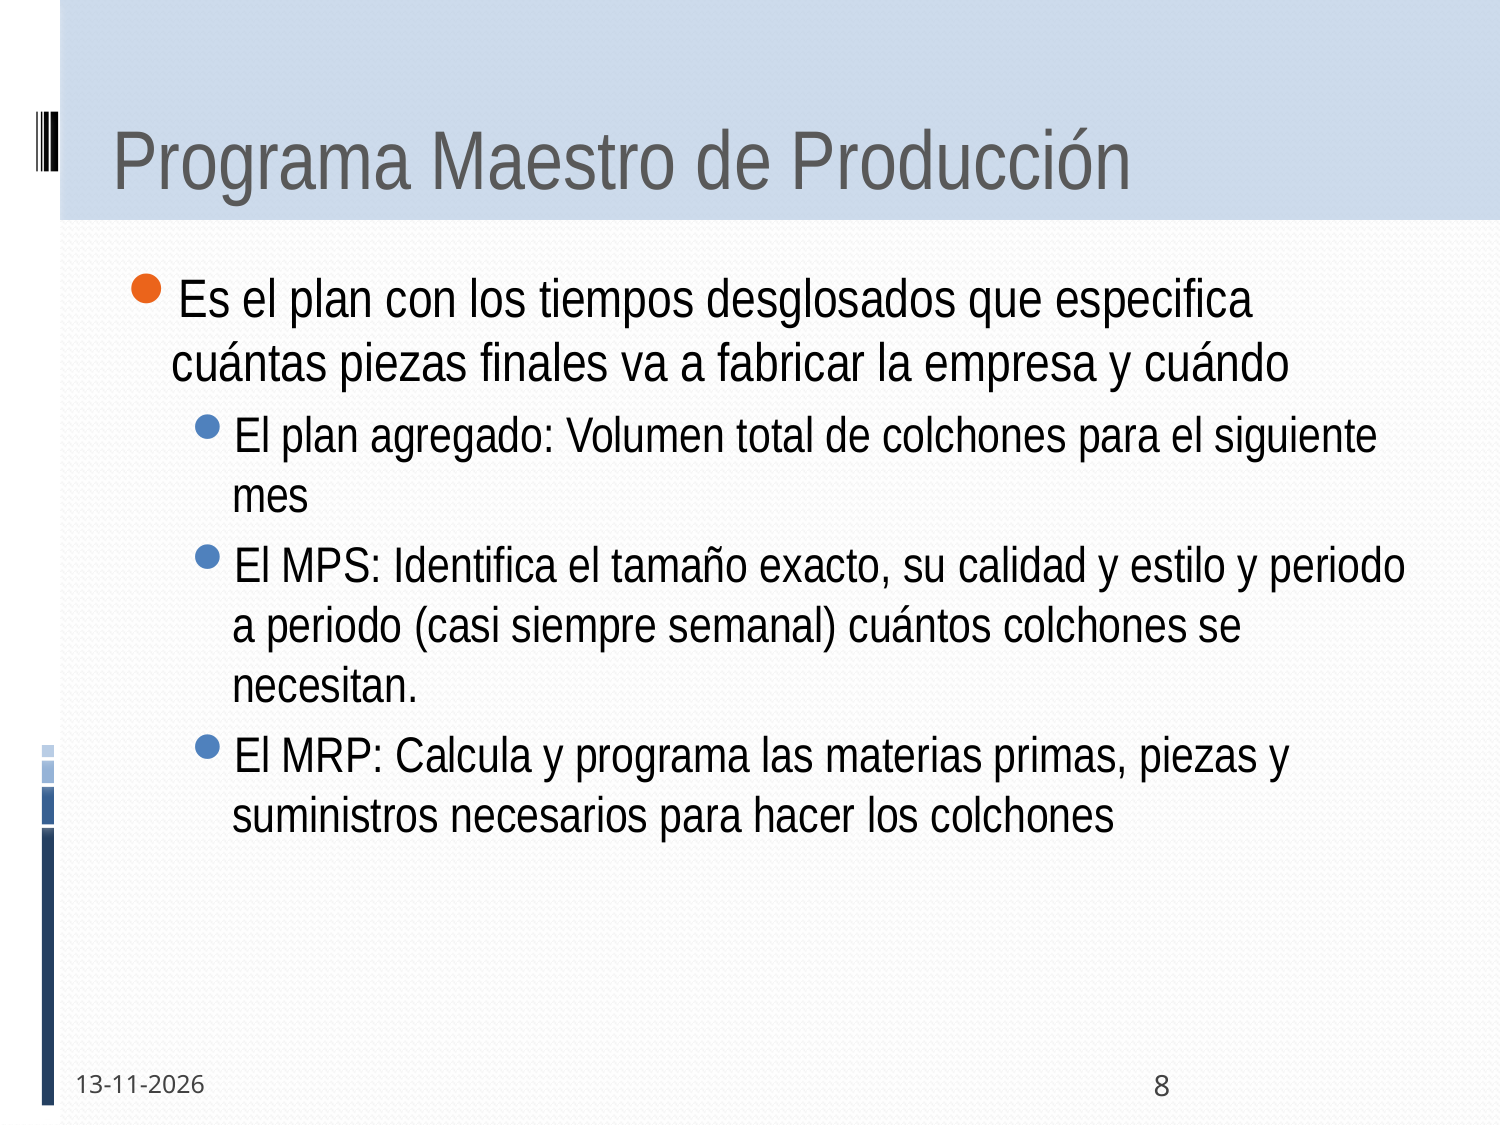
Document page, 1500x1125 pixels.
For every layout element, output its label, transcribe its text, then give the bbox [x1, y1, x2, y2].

slide_number 8 [1045, 1046, 1171, 1107]
list Es el plan con los tiempos desglosados que especifica cuántas piezas finales va a fabricar la empresa y cuándo El plan agregado: Volumen total de colchones para el siguiente mes El MPS: Identifica el tamaño exacto, su calidad y estilo y periodo a periodo (casi siempre semanal) cuántos colchones se necesitan. El MRP: Calcula y programa las materias primas, piezas y suministros necesarios para hacer los colchones [111, 255, 1436, 1038]
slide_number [75, 1042, 243, 1103]
title Programa Maestro de Producción [111, 18, 1436, 207]
